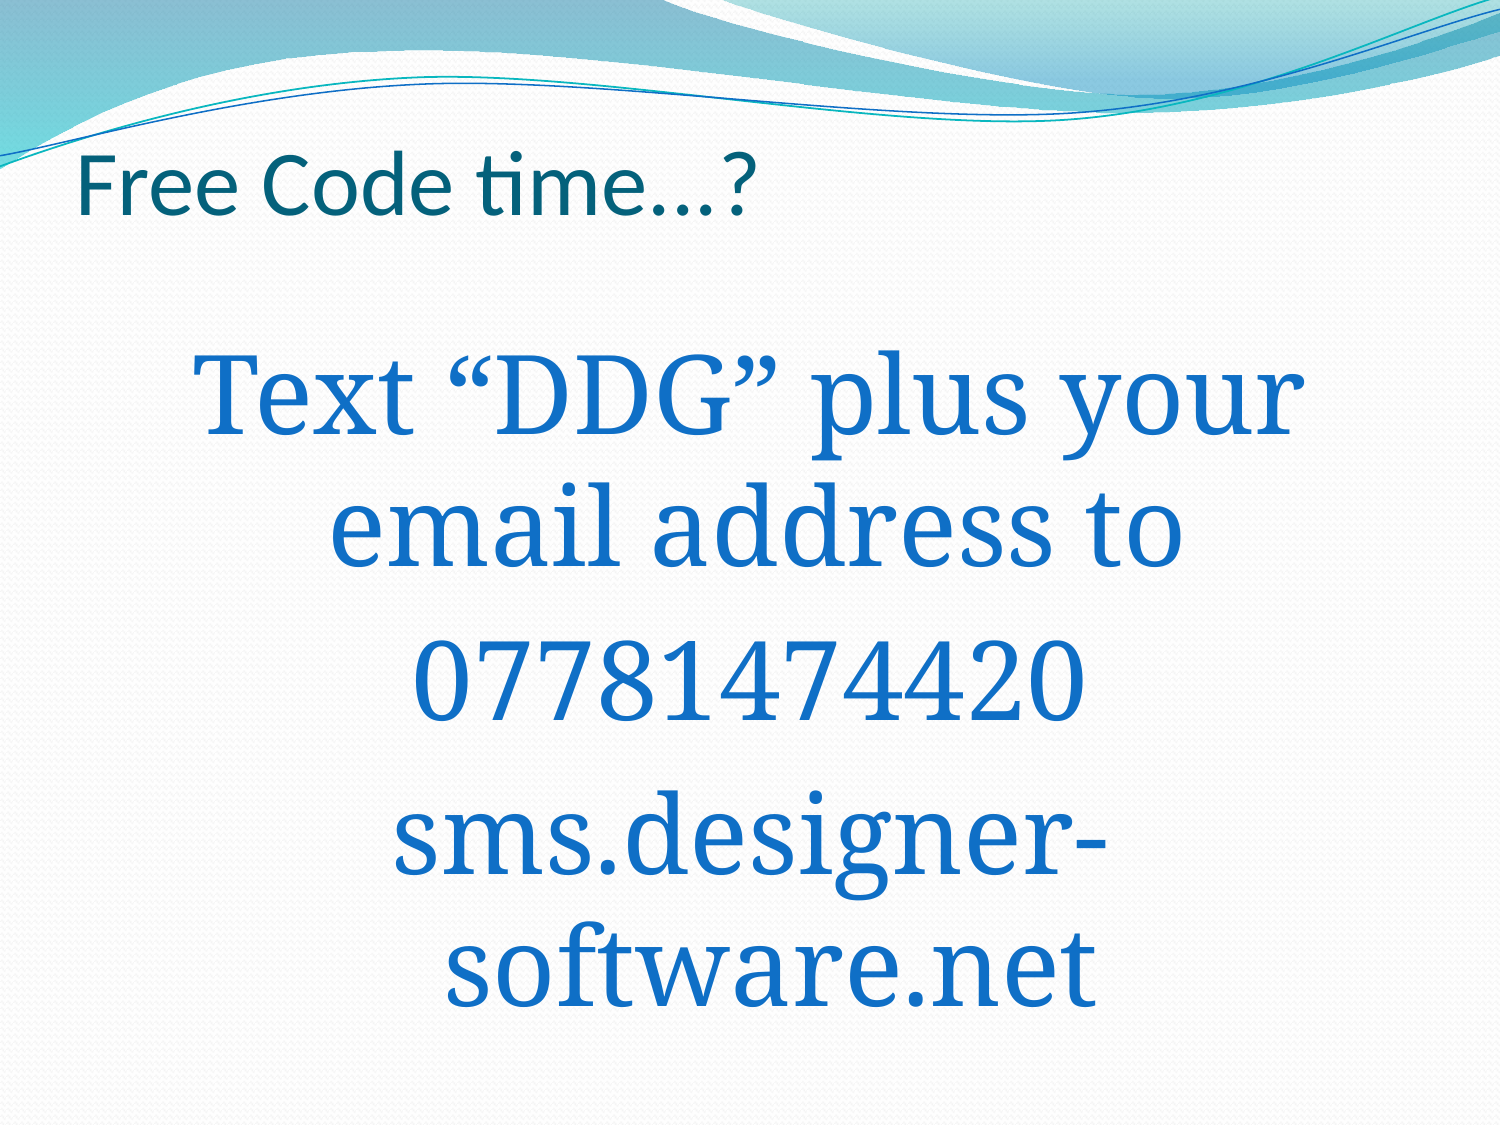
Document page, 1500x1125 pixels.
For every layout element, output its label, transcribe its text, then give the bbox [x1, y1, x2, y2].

title Free Code time...? [75, 115, 1425, 235]
list Text “DDG” plus your email address to 07781474420 sms.designer-software.net [75, 317, 1425, 1038]
